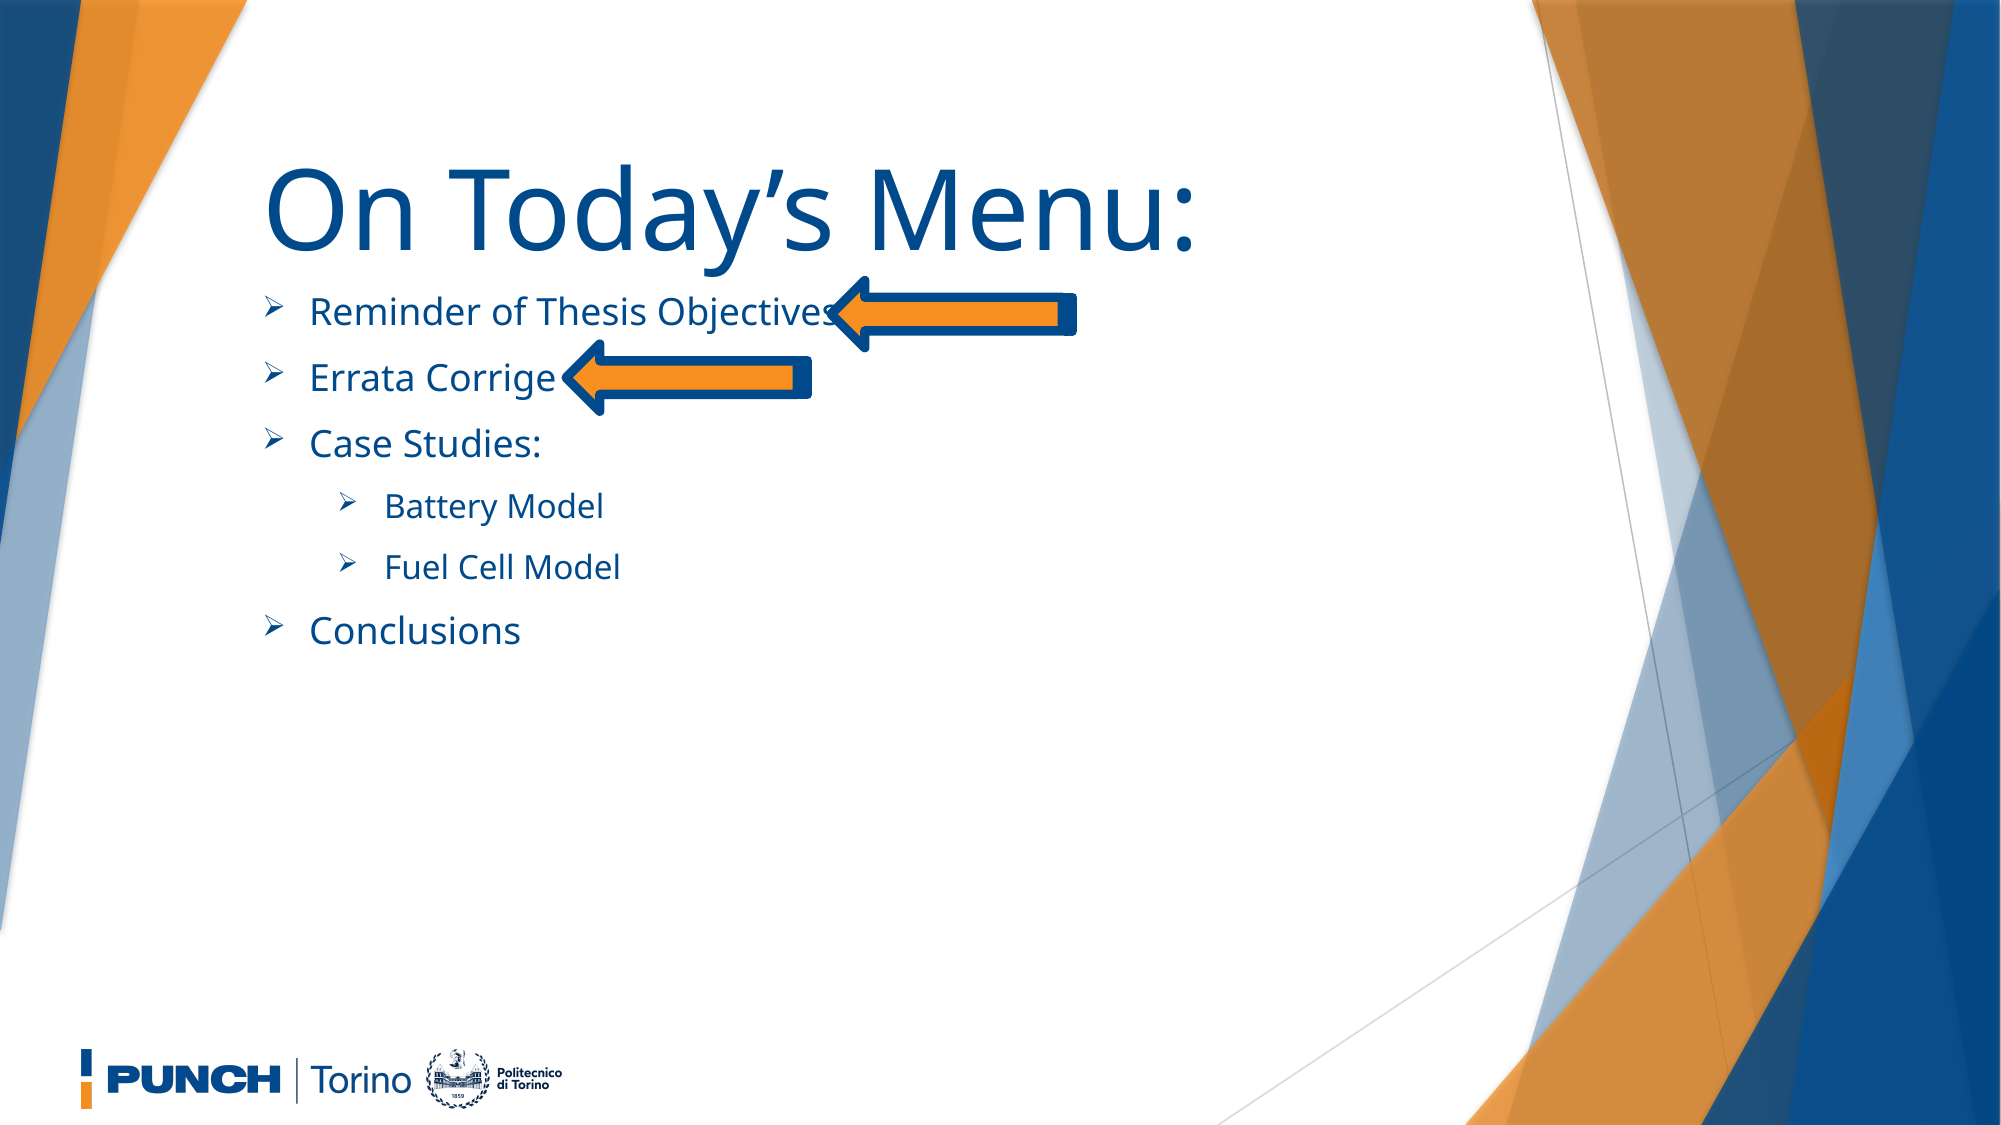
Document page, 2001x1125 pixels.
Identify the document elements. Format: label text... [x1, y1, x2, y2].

title On Today’s Menu: [247, 112, 1522, 280]
text_box [830, 279, 1074, 350]
picture [81, 1049, 411, 1109]
picture [426, 1049, 562, 1109]
subtitle Reminder of Thesis Objectives Errata Corrige Case Studies: Battery Model Fuel Cell Model Conclusions [247, 280, 1522, 845]
text_box [565, 342, 809, 413]
